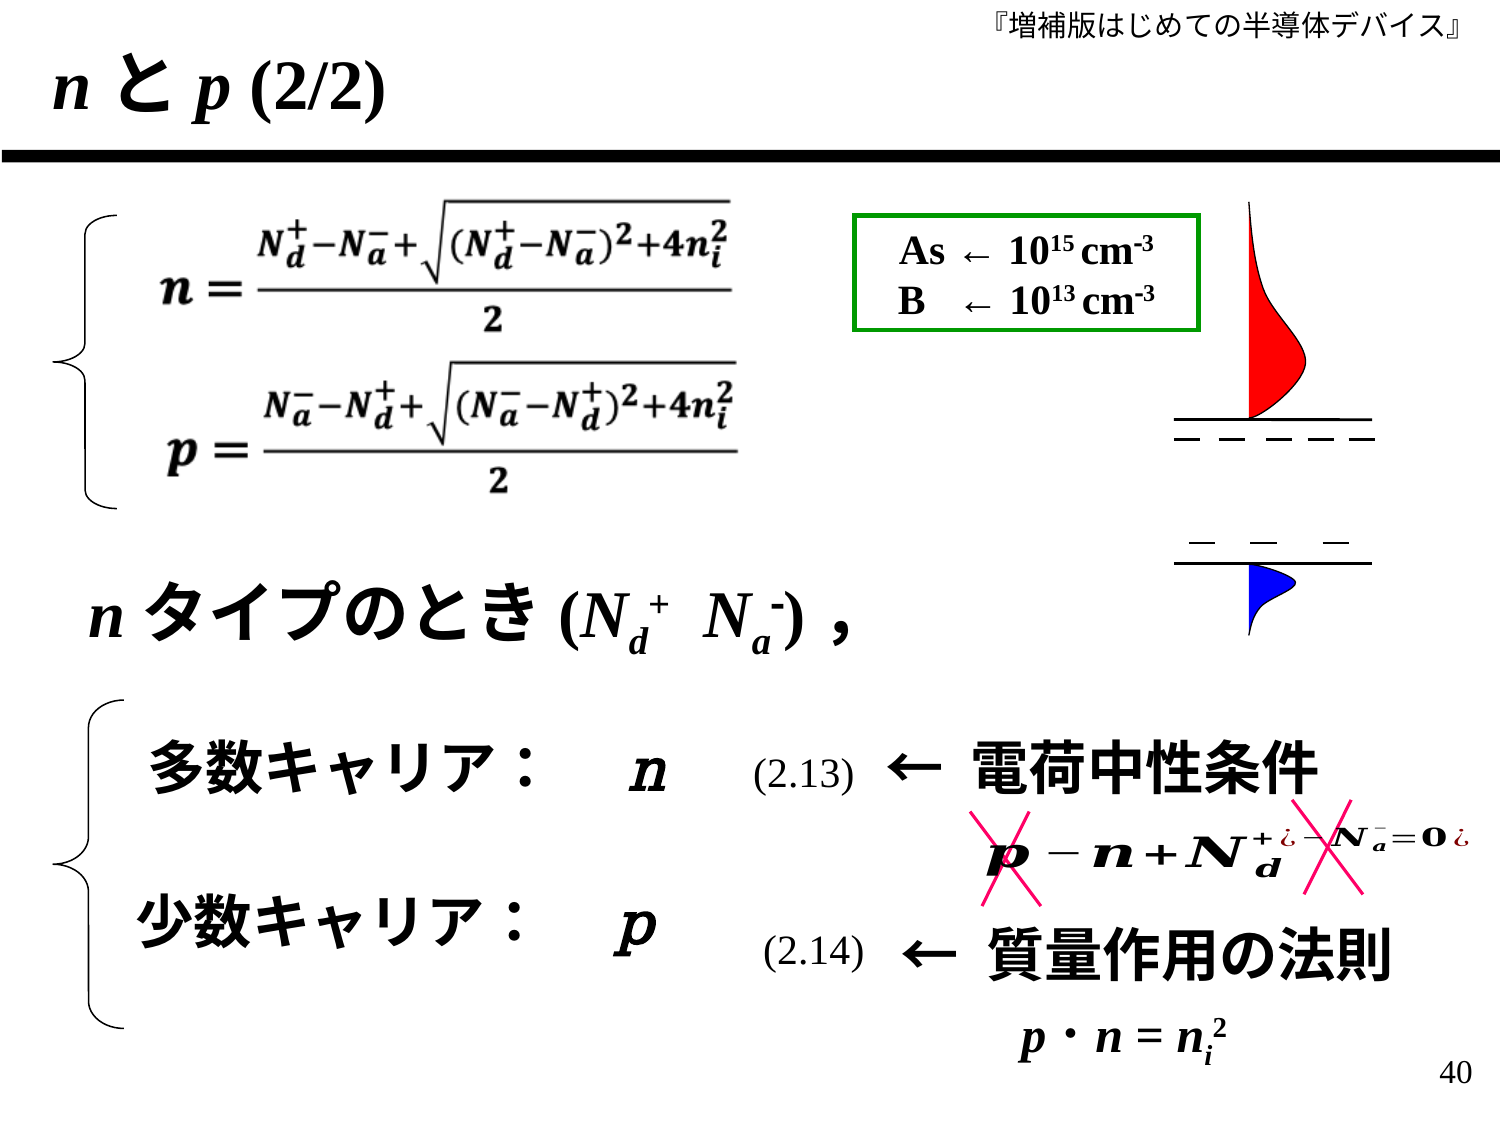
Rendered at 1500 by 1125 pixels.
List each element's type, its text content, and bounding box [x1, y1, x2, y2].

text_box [1291, 799, 1364, 895]
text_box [969, 811, 1042, 907]
picture [1173, 201, 1377, 636]
text_box ← 質量作用の法則 [883, 910, 1412, 996]
text_box [53, 215, 117, 509]
text_box (2.13) [738, 738, 870, 804]
text_box (2.14) [748, 915, 880, 981]
text_box As ← 1015 cm3 B ← 1013 cm3 [854, 215, 1168, 331]
title nとp (2/2) [37, 0, 1500, 163]
text_box p･n = ni2 [1006, 995, 1302, 1079]
text_box ← 電荷中性条件 [868, 723, 1338, 809]
picture [147, 189, 746, 512]
text_box 40 [1175, 1042, 1488, 1118]
text_box [53, 700, 124, 1029]
